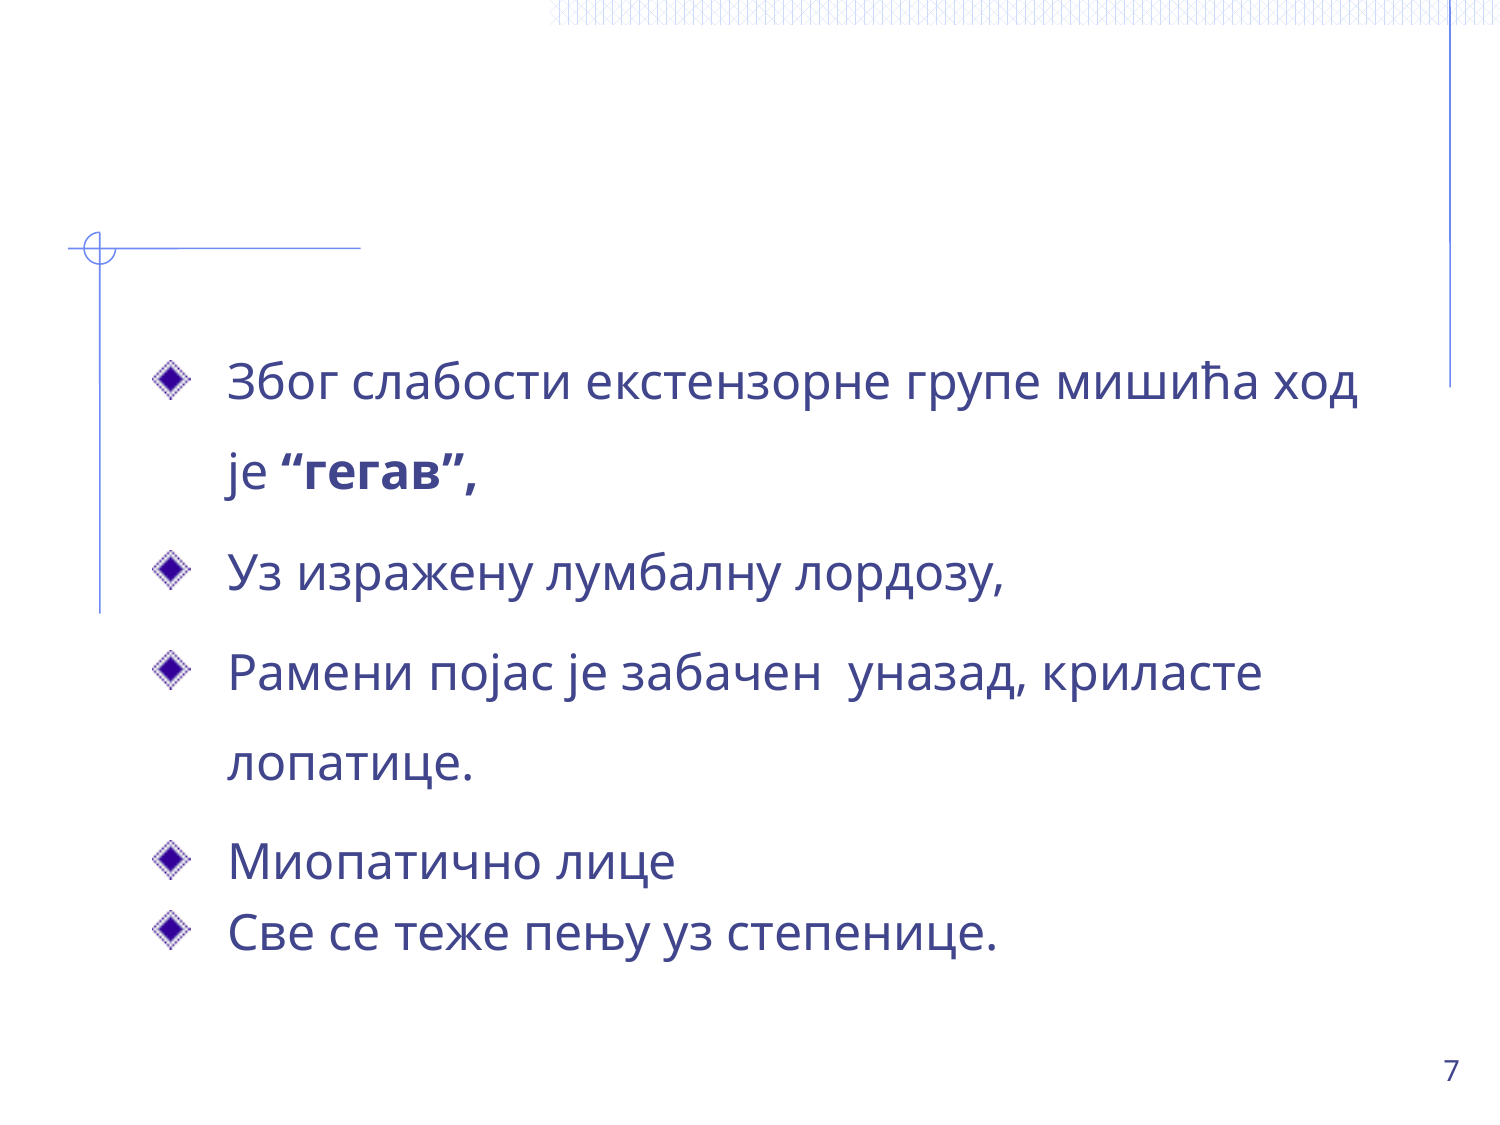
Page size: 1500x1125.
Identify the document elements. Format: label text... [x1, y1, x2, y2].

picture [152, 840, 191, 880]
slide_number 7 [1162, 1025, 1475, 1100]
picture [152, 650, 191, 690]
list Због слабости екстензорне групе мишића ход је “гегав”, Уз изражену лумбалну лордозу, Рамени појас је забачен уназад, криласте лопатице. Миопатично лице Све се теже пењу уз степенице. [137, 312, 1413, 988]
picture [152, 550, 191, 590]
picture [152, 910, 191, 950]
picture [152, 360, 191, 400]
